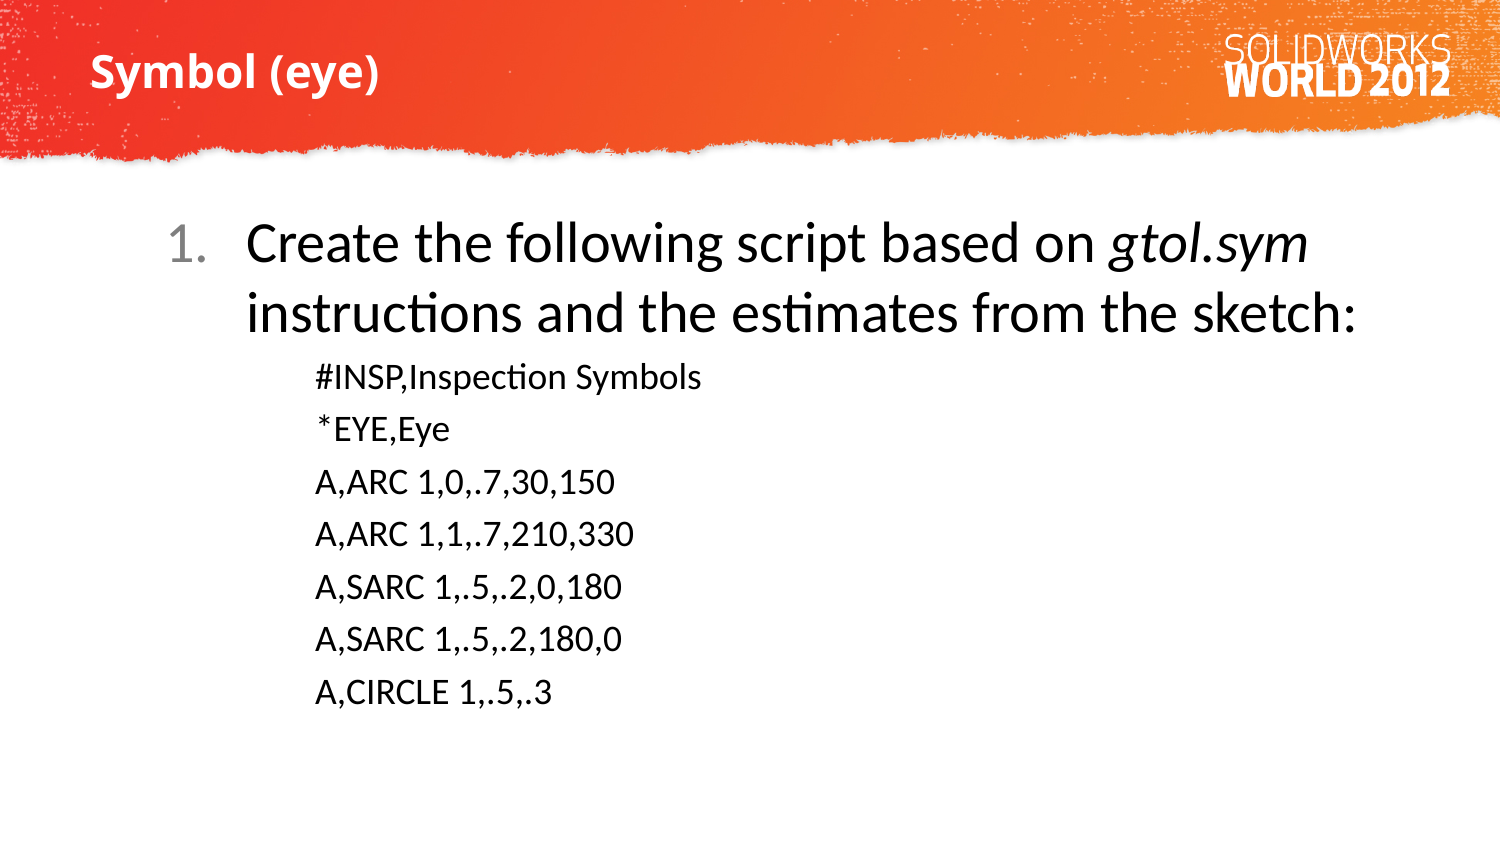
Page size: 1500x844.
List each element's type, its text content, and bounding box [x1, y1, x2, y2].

list Create the following script based on gtol.sym instructions and the estimates from the sketch: #INSP,Inspection Symbols *EYE,Eye A,ARC 1,0,.7,30,150 A,ARC 1,1,.7,210,330 A,SARC 1,.5,.2,0,180 A,SARC 1,.5,.2,180,0 A,CIRCLE 1,.5,.3 [75, 196, 1425, 754]
picture [0, 0, 1500, 844]
title Symbol (eye) [75, 18, 1163, 122]
